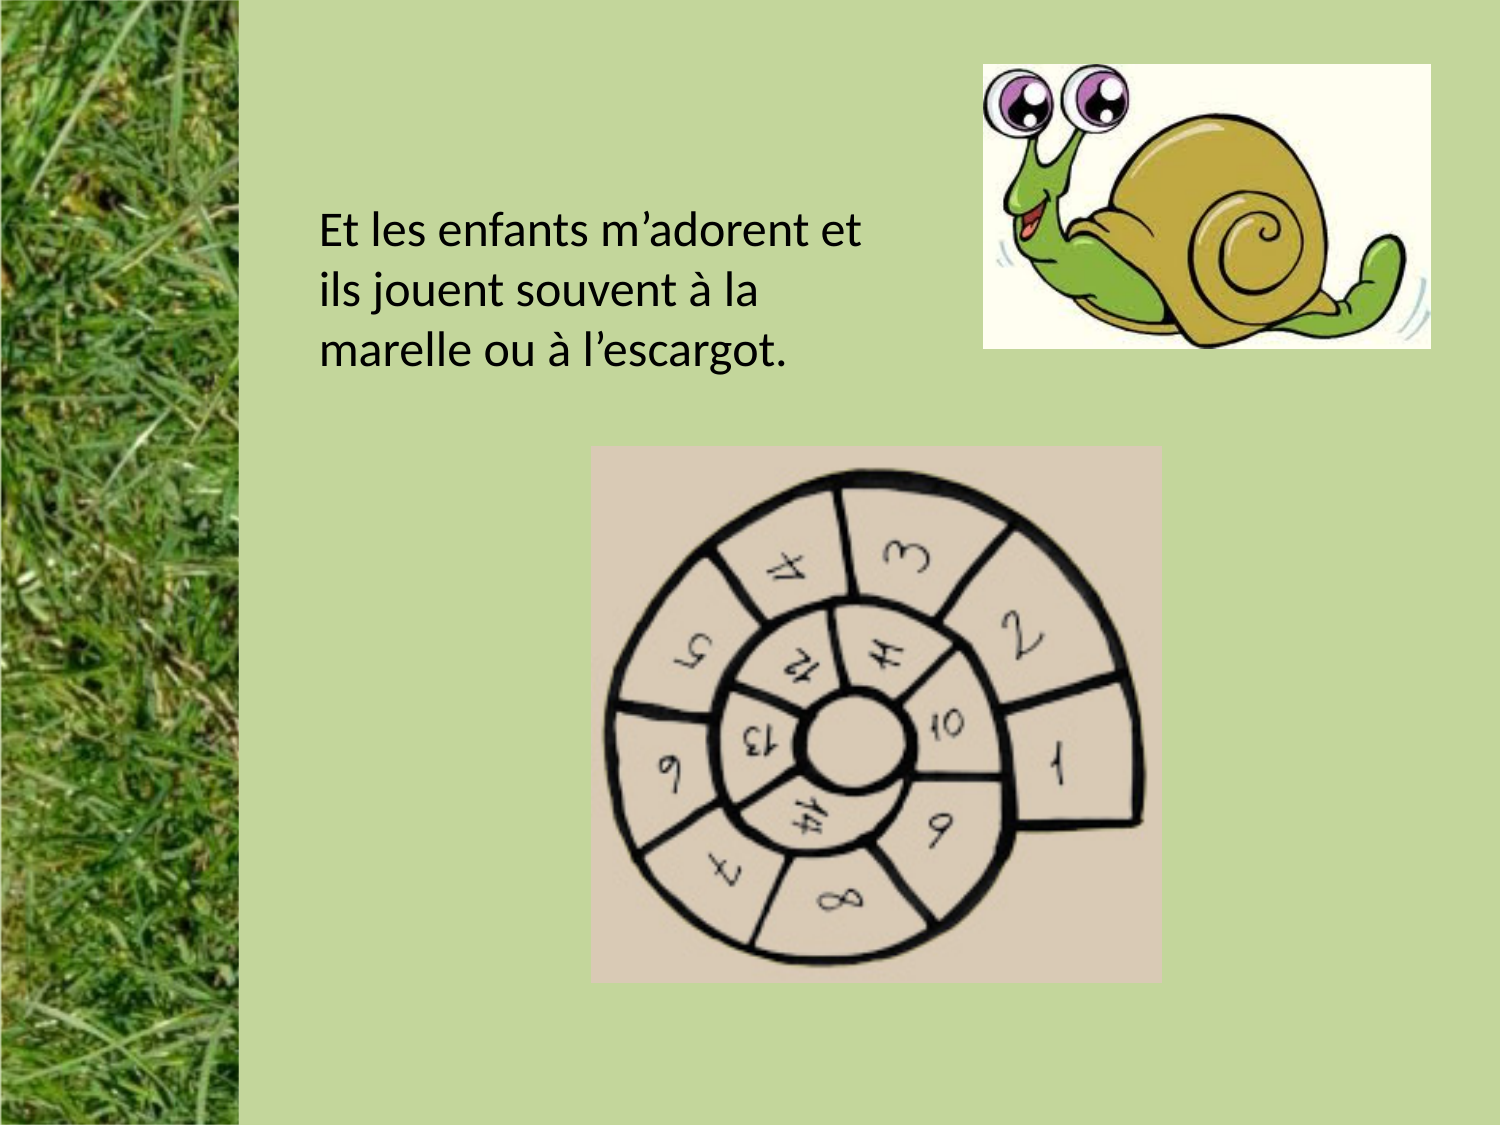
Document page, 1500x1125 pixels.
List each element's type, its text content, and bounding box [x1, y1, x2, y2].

text_box Et les enfants m’adorent et ils jouent souvent à la marelle ou à l’escargot. [303, 189, 917, 444]
picture [983, 64, 1431, 349]
picture [0, 1, 1162, 1124]
